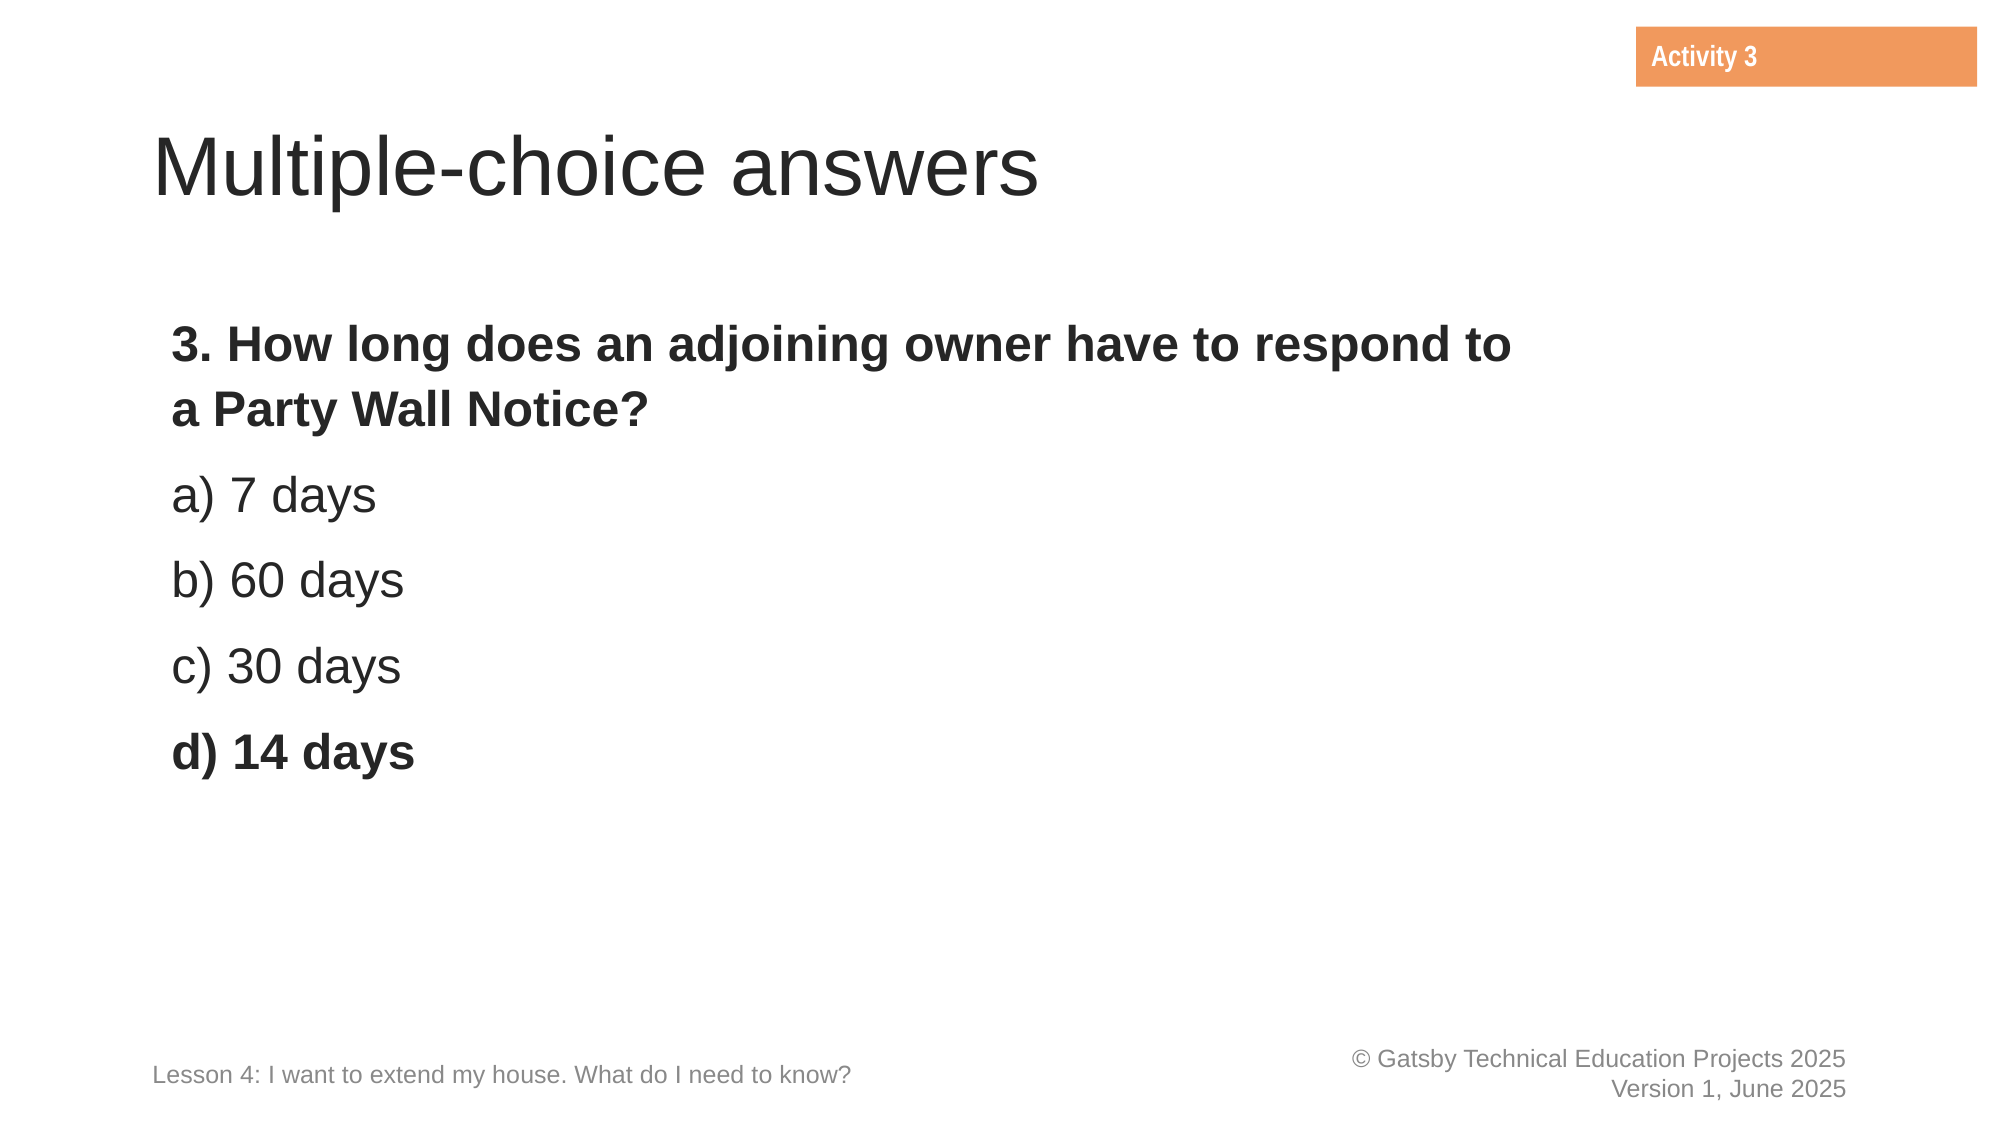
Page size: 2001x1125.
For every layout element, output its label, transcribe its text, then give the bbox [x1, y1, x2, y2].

title Multiple-choice answers [137, 59, 1863, 278]
list Activity 3 [1636, 26, 1978, 87]
list Lesson 4: I want to extend my house. What do I need to know? [137, 1042, 900, 1103]
list 3. How long does an adjoining owner have to respond to a Party Wall Notice? a) 7 days b) 60 days c) 30 days d) 14 days [137, 299, 1554, 1014]
